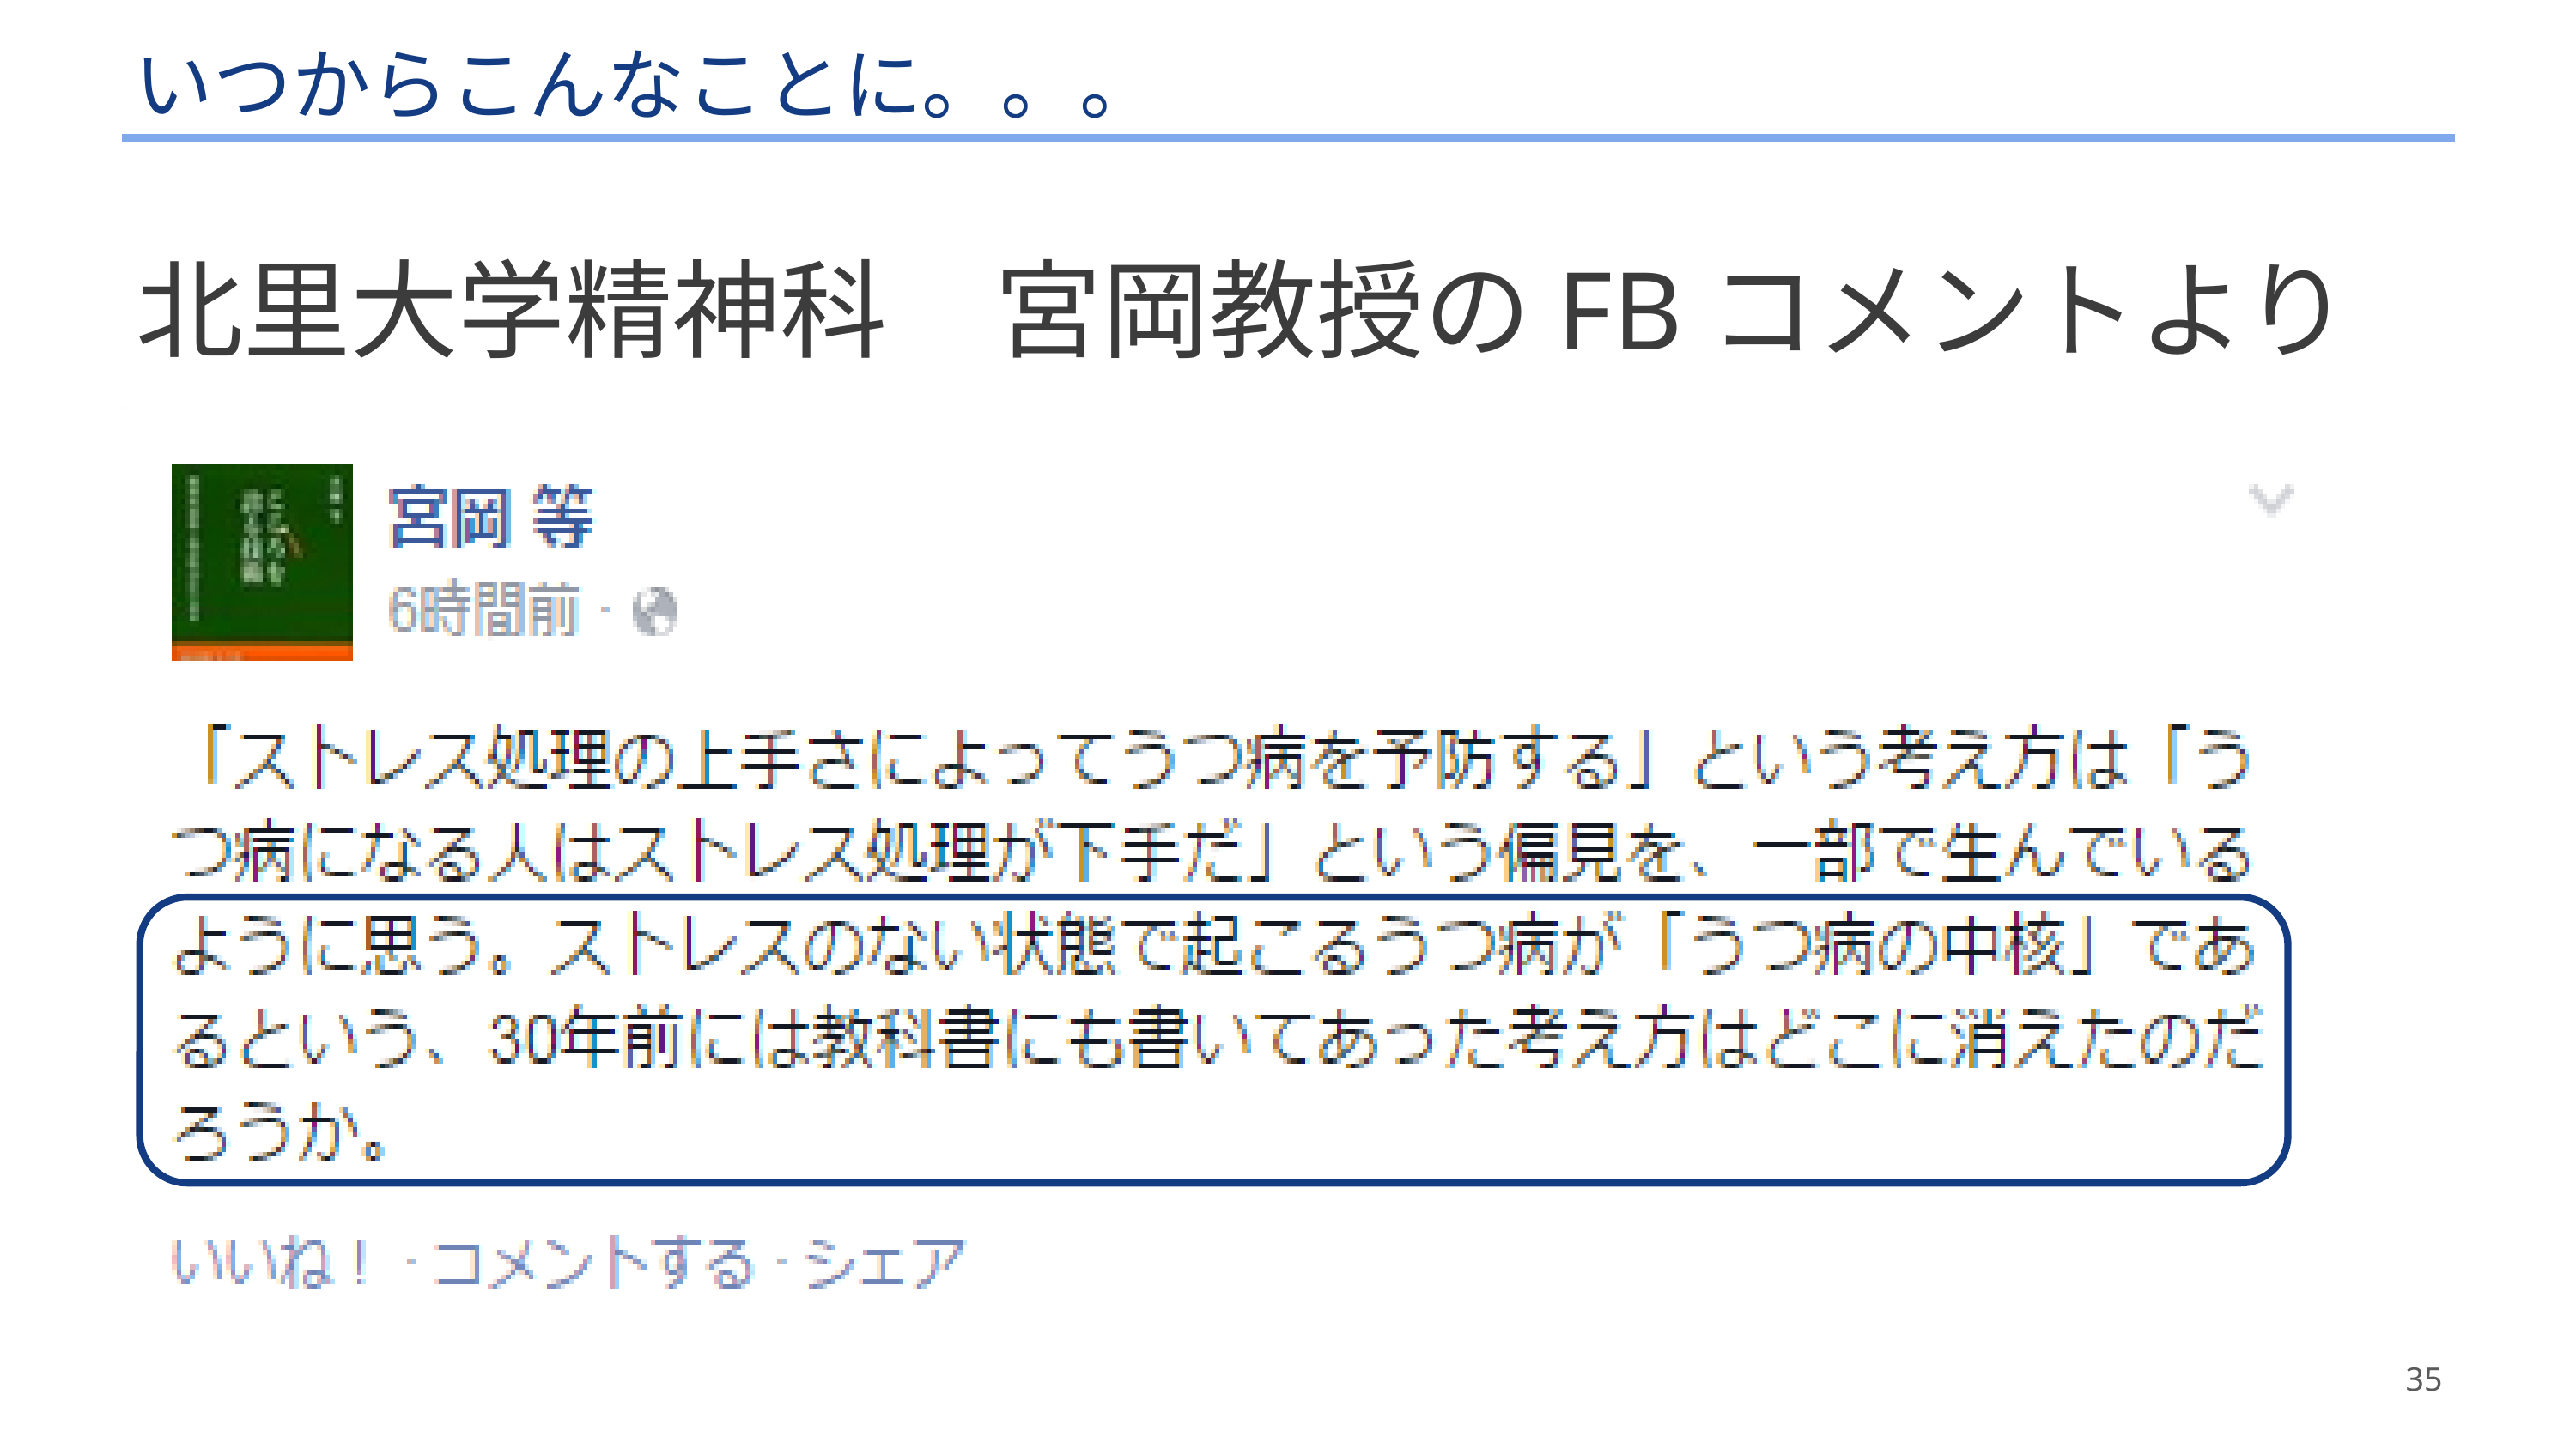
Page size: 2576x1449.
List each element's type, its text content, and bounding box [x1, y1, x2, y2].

slide_number 35 [2337, 1342, 2456, 1420]
list 北里大学精神科 宮岡教授のFBコメントより [123, 171, 2456, 1317]
picture [123, 406, 2340, 1329]
title いつからこんなことに。。。 [121, 39, 2454, 139]
